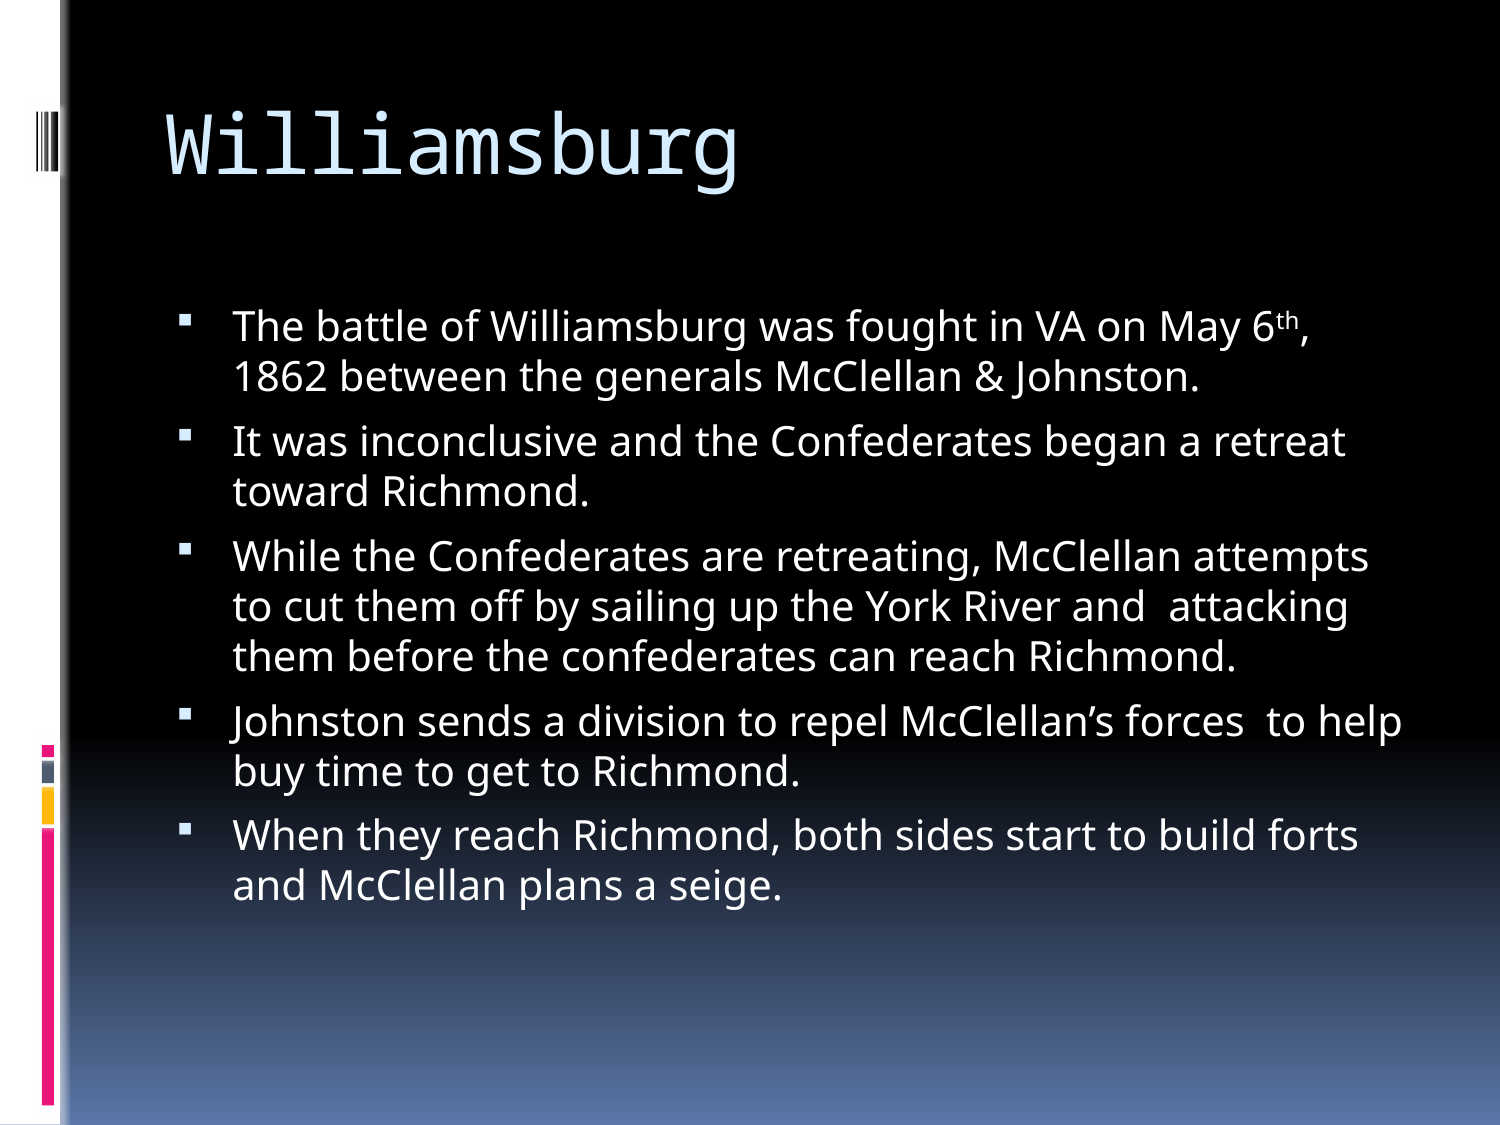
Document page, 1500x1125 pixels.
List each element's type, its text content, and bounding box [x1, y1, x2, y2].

list The battle of Williamsburg was fought in VA on May 6th, 1862 between the generals McClellan & Johnston. It was inconclusive and the Confederates began a retreat toward Richmond. While the Confederates are retreating, McClellan attempts to cut them off by sailing up the York River and attacking them before the confederates can reach Richmond. Johnston sends a division to repel McClellan’s forces to help buy time to get to Richmond. When they reach Richmond, both sides start to build forts and McClellan plans a seige. [150, 292, 1425, 1043]
title Williamsburg [150, 83, 1425, 234]
